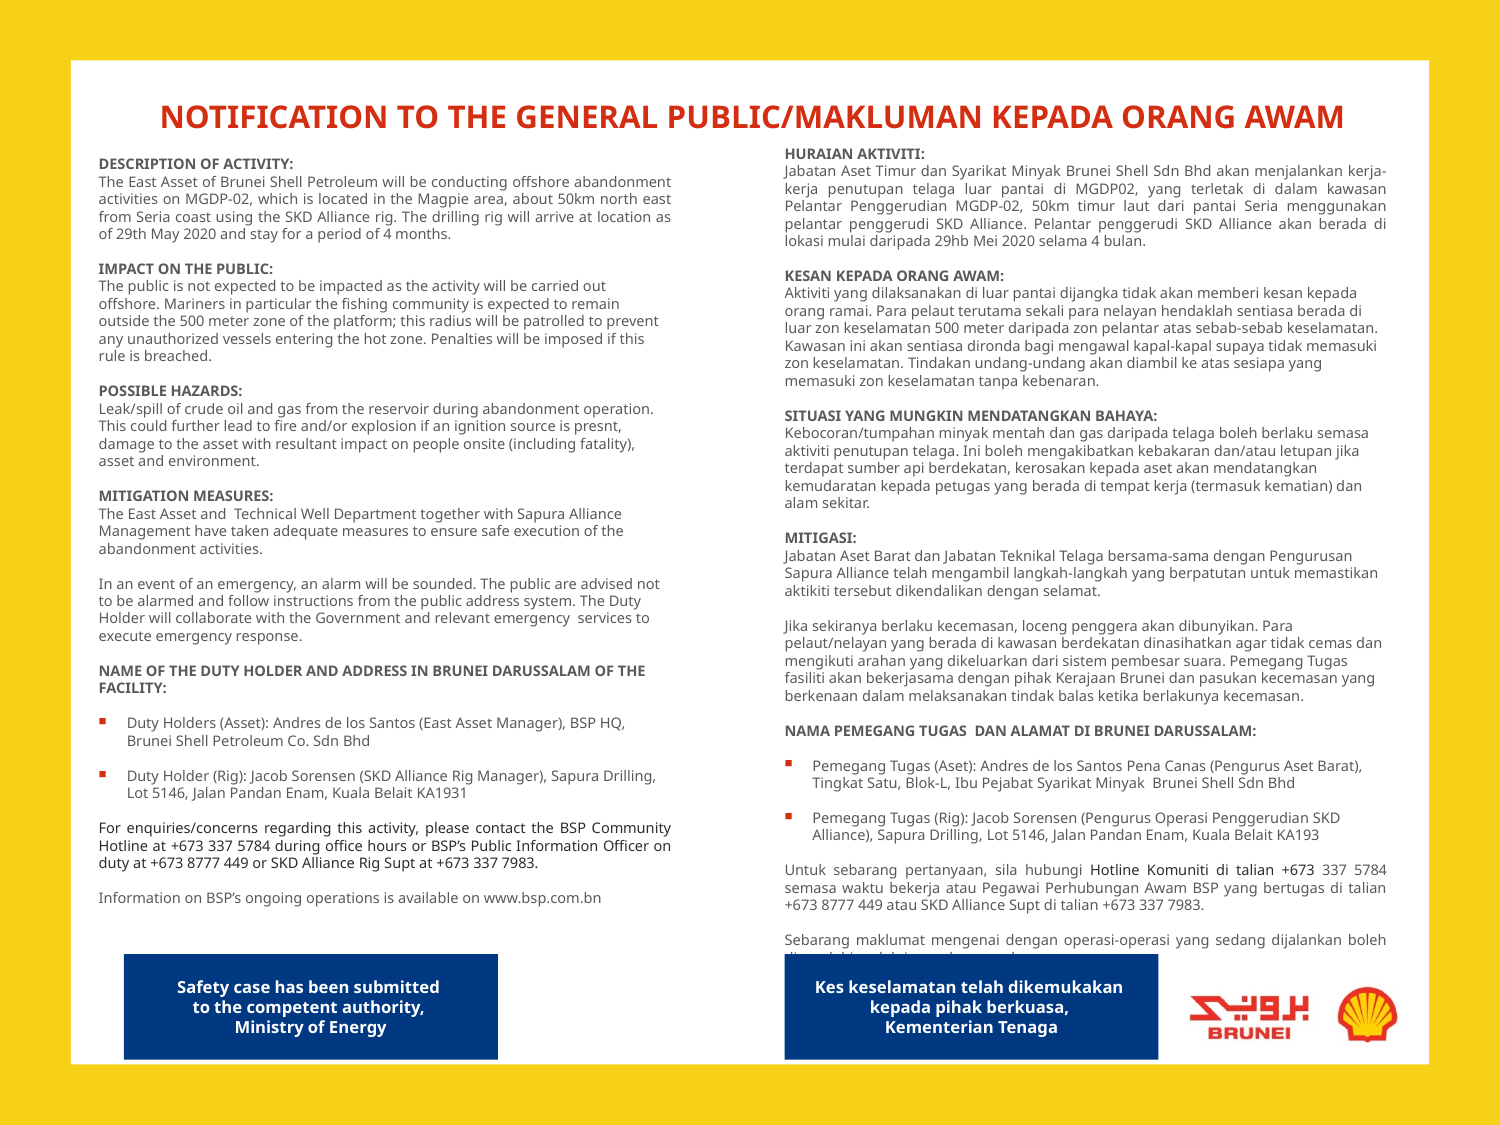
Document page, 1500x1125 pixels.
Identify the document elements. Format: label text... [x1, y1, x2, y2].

text_box Safety case has been submitted to the competent authority, Ministry of Energy [122, 952, 500, 1062]
text_box Kes keselamatan telah dikemukakan kepada pihak berkuasa, Kementerian Tenaga [783, 952, 1161, 1062]
picture [1185, 982, 1402, 1047]
text_box NOTIFICATION TO THE GENERAL PUBLIC/MAKLUMAN KEPADA ORANG AWAM [82, 89, 1424, 143]
text_box [69, 58, 1431, 1067]
text_box DESCRIPTION OF ACTIVITY: The East Asset of Brunei Shell Petroleum will be conducting offshore abandonment activities on MGDP-02, which is located in the Magpie area, about 50km north east from Seria coast using the SKD Alliance rig. The drilling rig will arrive at location as of 29th May 2020 and stay for a period of 4 months. IMPACT ON THE PUBLIC: The public is not expected to be impacted as the activity will be carried out offshore. Mariners in particular the fishing community is expected to remain outside the 500 meter zone of the platform; this radius will be patrolled to prevent any unauthorized vessels entering the hot zone. Penalties will be imposed if this rule is breached. POSSIBLE HAZARDS: Leak/spill of crude oil and gas from the reservoir during abandonment operation. This could further lead to fire and/or explosion if an ignition source is presnt, damage to the asset with resultant impact on people onsite (including fatality), asset and environment. MITIGATION MEASURES: The East Asset and Technical Well Department together with Sapura Alliance Management have taken adequate measures to ensure safe execution of the abandonment activities. In an event of an emergency, an alarm will be sounded. The public are advised not to be alarmed and follow instructions from the public address system. The Duty Holder will collaborate with the Government and relevant emergency services to execute emergency response. NAME OF THE DUTY HOLDER AND ADDRESS IN BRUNEI DARUSSALAM OF THE FACILITY: Duty Holders (Asset): Andres de los Santos (East Asset Manager), BSP HQ, Brunei Shell Petroleum Co. Sdn Bhd Duty Holder (Rig): Jacob Sorensen (SKD Alliance Rig Manager), Sapura Drilling, Lot 5146, Jalan Pandan Enam, Kuala Belait KA1931 For enquiries/concerns regarding this activity, please contact the BSP Community Hotline at +673 337 5784 during office hours or BSP’s Public Information Officer on duty at +673 8777 449 or SKD Alliance Rig Supt at +673 337 7983. Information on BSP’s ongoing operations is available on www.bsp.com.bn [83, 147, 687, 914]
text_box [0, 0, 1500, 1125]
text_box HURAIAN AKTIVITI: Jabatan Aset Timur dan Syarikat Minyak Brunei Shell Sdn Bhd akan menjalankan kerja-kerja penutupan telaga luar pantai di MGDP02, yang terletak di dalam kawasan Pelantar Penggerudian MGDP-02, 50km timur laut dari pantai Seria menggunakan pelantar penggerudi SKD Alliance. Pelantar penggerudi SKD Alliance akan berada di lokasi mulai daripada 29hb Mei 2020 selama 4 bulan. KESAN KEPADA ORANG AWAM: Aktiviti yang dilaksanakan di luar pantai dijangka tidak akan memberi kesan kepada orang ramai. Para pelaut terutama sekali para nelayan hendaklah sentiasa berada di luar zon keselamatan 500 meter daripada zon pelantar atas sebab-sebab keselamatan. Kawasan ini akan sentiasa dironda bagi mengawal kapal-kapal supaya tidak memasuki zon keselamatan. Tindakan undang-undang akan diambil ke atas sesiapa yang memasuki zon keselamatan tanpa kebenaran. SITUASI YANG MUNGKIN MENDATANGKAN BAHAYA: Kebocoran/tumpahan minyak mentah dan gas daripada telaga boleh berlaku semasa aktiviti penutupan telaga. Ini boleh mengakibatkan kebakaran dan/atau letupan jika terdapat sumber api berdekatan, kerosakan kepada aset akan mendatangkan kemudaratan kepada petugas yang berada di tempat kerja (termasuk kematian) dan alam sekitar. MITIGASI: Jabatan Aset Barat dan Jabatan Teknikal Telaga bersama-sama dengan Pengurusan Sapura Alliance telah mengambil langkah-langkah yang berpatutan untuk memastikan aktikiti tersebut dikendalikan dengan selamat. Jika sekiranya berlaku kecemasan, loceng penggera akan dibunyikan. Para pelaut/nelayan yang berada di kawasan berdekatan dinasihatkan agar tidak cemas dan mengikuti arahan yang dikeluarkan dari sistem pembesar suara. Pemegang Tugas fasiliti akan bekerjasama dengan pihak Kerajaan Brunei dan pasukan kecemasan yang berkenaan dalam melaksanakan tindak balas ketika berlakunya kecemasan. NAMA PEMEGANG TUGAS DAN ALAMAT DI BRUNEI DARUSSALAM: Pemegang Tugas (Aset): Andres de los Santos Pena Canas (Pengurus Aset Barat), Tingkat Satu, Blok-L, Ibu Pejabat Syarikat Minyak Brunei Shell Sdn Bhd Pemegang Tugas (Rig): Jacob Sorensen (Pengurus Operasi Penggerudian SKD Alliance), Sapura Drilling, Lot 5146, Jalan Pandan Enam, Kuala Belait KA193 Untuk sebarang pertanyaan, sila hubungi Hotline Komuniti di talian +673 337 5784 semasa waktu bekerja atau Pegawai Perhubungan Awam BSP yang bertugas di talian +673 8777 449 atau SKD Alliance Supt di talian +673 337 7983. Sebarang maklumat mengenai dengan operasi-operasi yang sedang dijalankan boleh diperolehi melalui www.bsp.com.bn [769, 137, 1402, 974]
